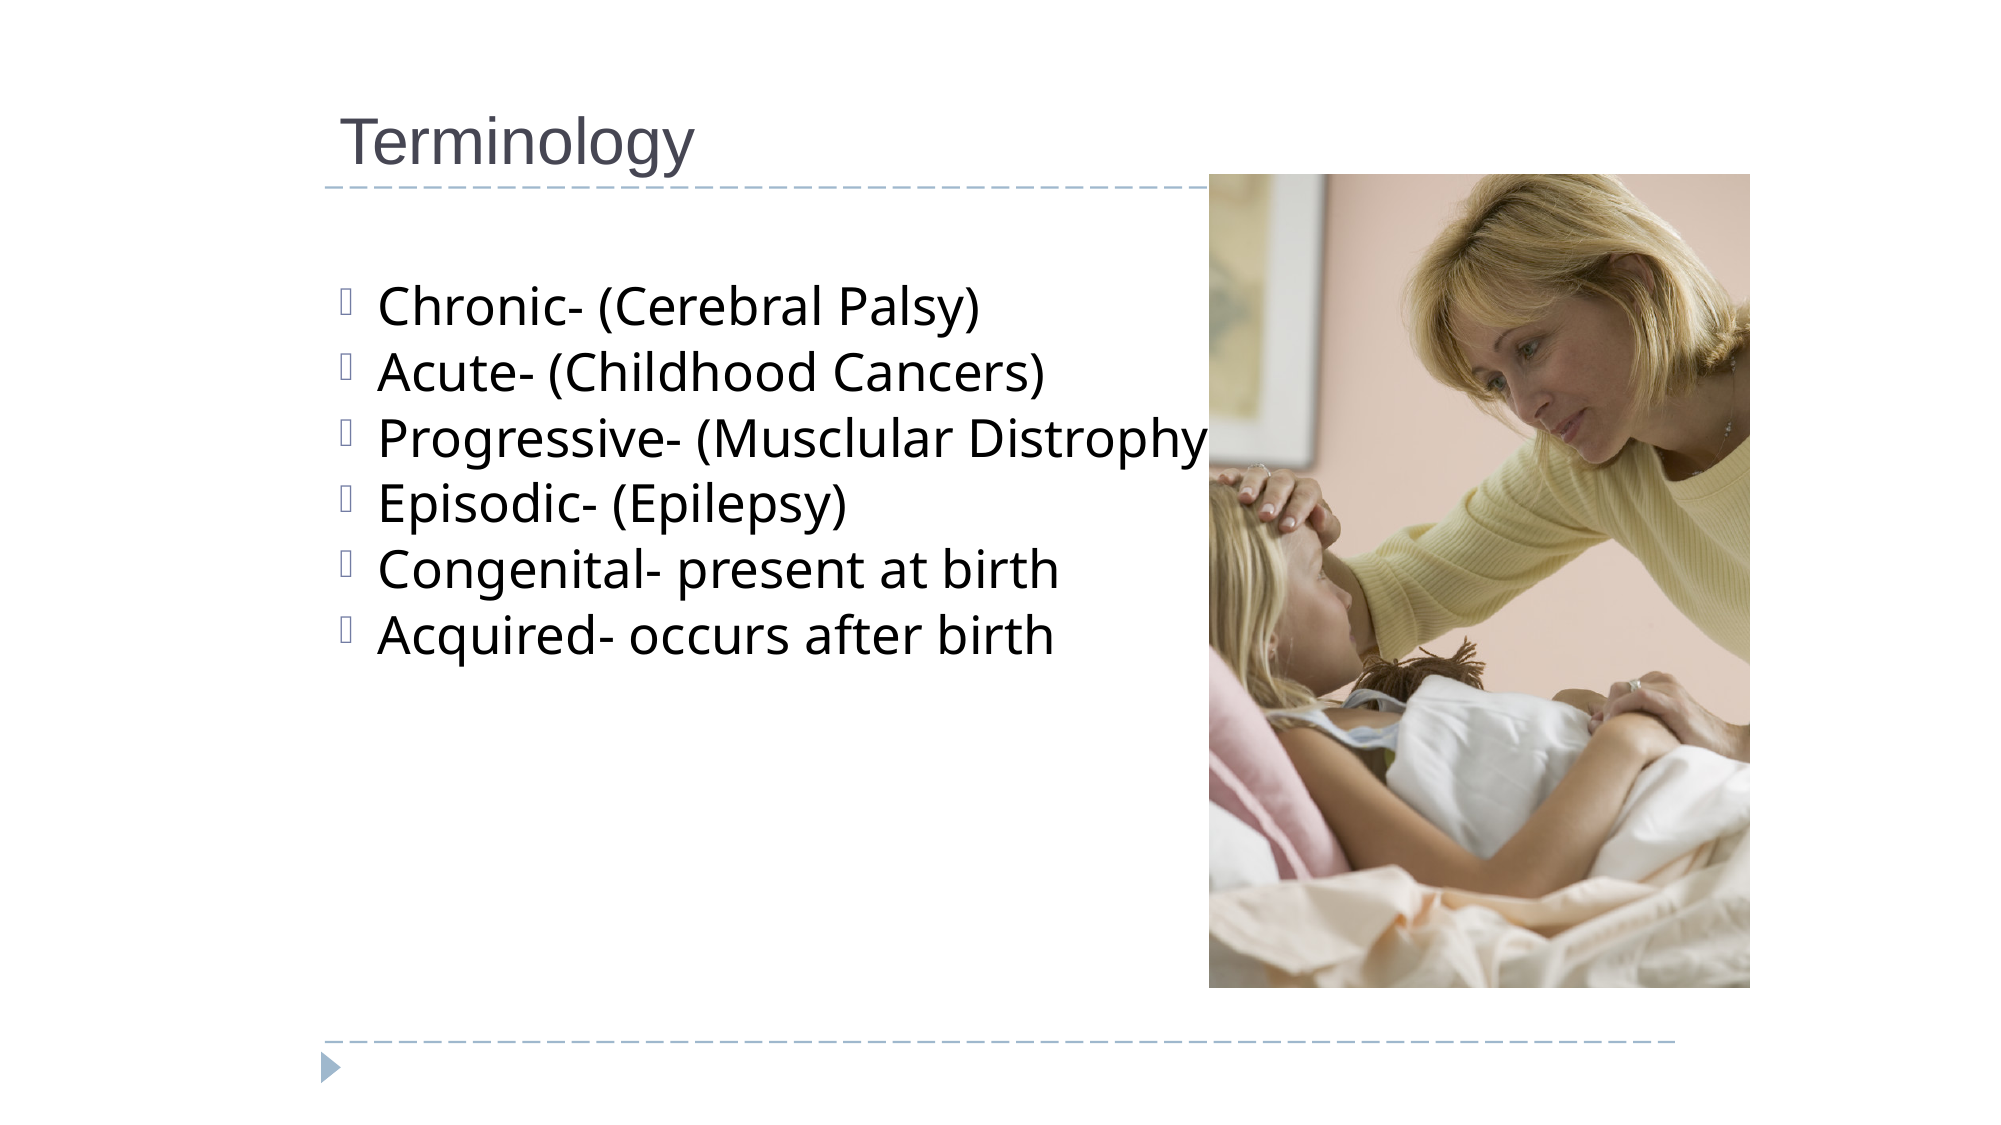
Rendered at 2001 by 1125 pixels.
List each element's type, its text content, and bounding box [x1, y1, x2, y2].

title Terminology [324, 24, 1675, 188]
list Chronic- (Cerebral Palsy) Acute- (Childhood Cancers) Progressive- (Musclular Distrophy) Episodic- (Epilepsy) Congenital- present at birth Acquired- occurs after birth [324, 199, 1675, 1010]
text_box [321, 1051, 341, 1084]
picture [1209, 174, 1750, 988]
